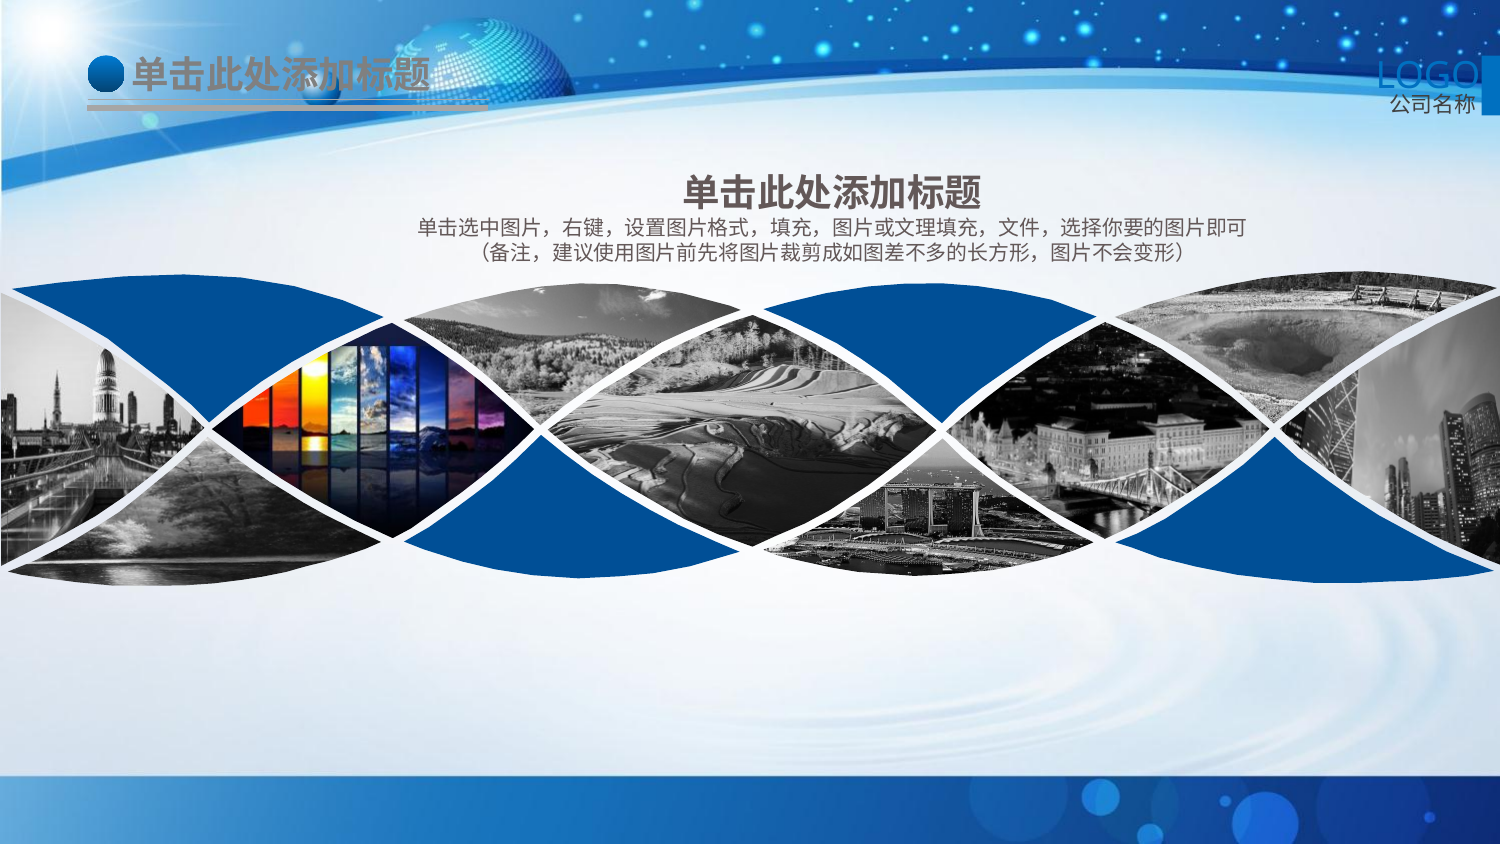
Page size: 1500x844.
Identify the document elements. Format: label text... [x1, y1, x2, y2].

text_box [401, 281, 743, 427]
text_box LOGO [1360, 43, 1496, 104]
picture [0, 0, 1500, 844]
text_box [85, 53, 127, 95]
text_box [5, 435, 384, 588]
text_box [1277, 293, 1500, 567]
text_box [943, 320, 1272, 541]
text_box [9, 272, 386, 425]
text_box [1112, 269, 1500, 426]
text_box [760, 436, 1096, 579]
text_box [401, 433, 742, 581]
text_box [209, 320, 537, 541]
text_box 单击此处添加标题 单击选中图片，右键，设置图片格式，填充，图片或文理填充，文件，选择你要的图片即可 （备注，建议使用图片前先将图片裁剪成如图差不多的长方形，图片不会变形） [371, 161, 1294, 272]
text_box [0, 290, 207, 568]
text_box [761, 281, 1099, 425]
text_box [1480, 54, 1500, 117]
text_box 单击此处添加标题 [116, 43, 490, 99]
text_box [545, 312, 939, 549]
text_box [1113, 435, 1496, 586]
text_box 公司名称 [1374, 83, 1492, 125]
